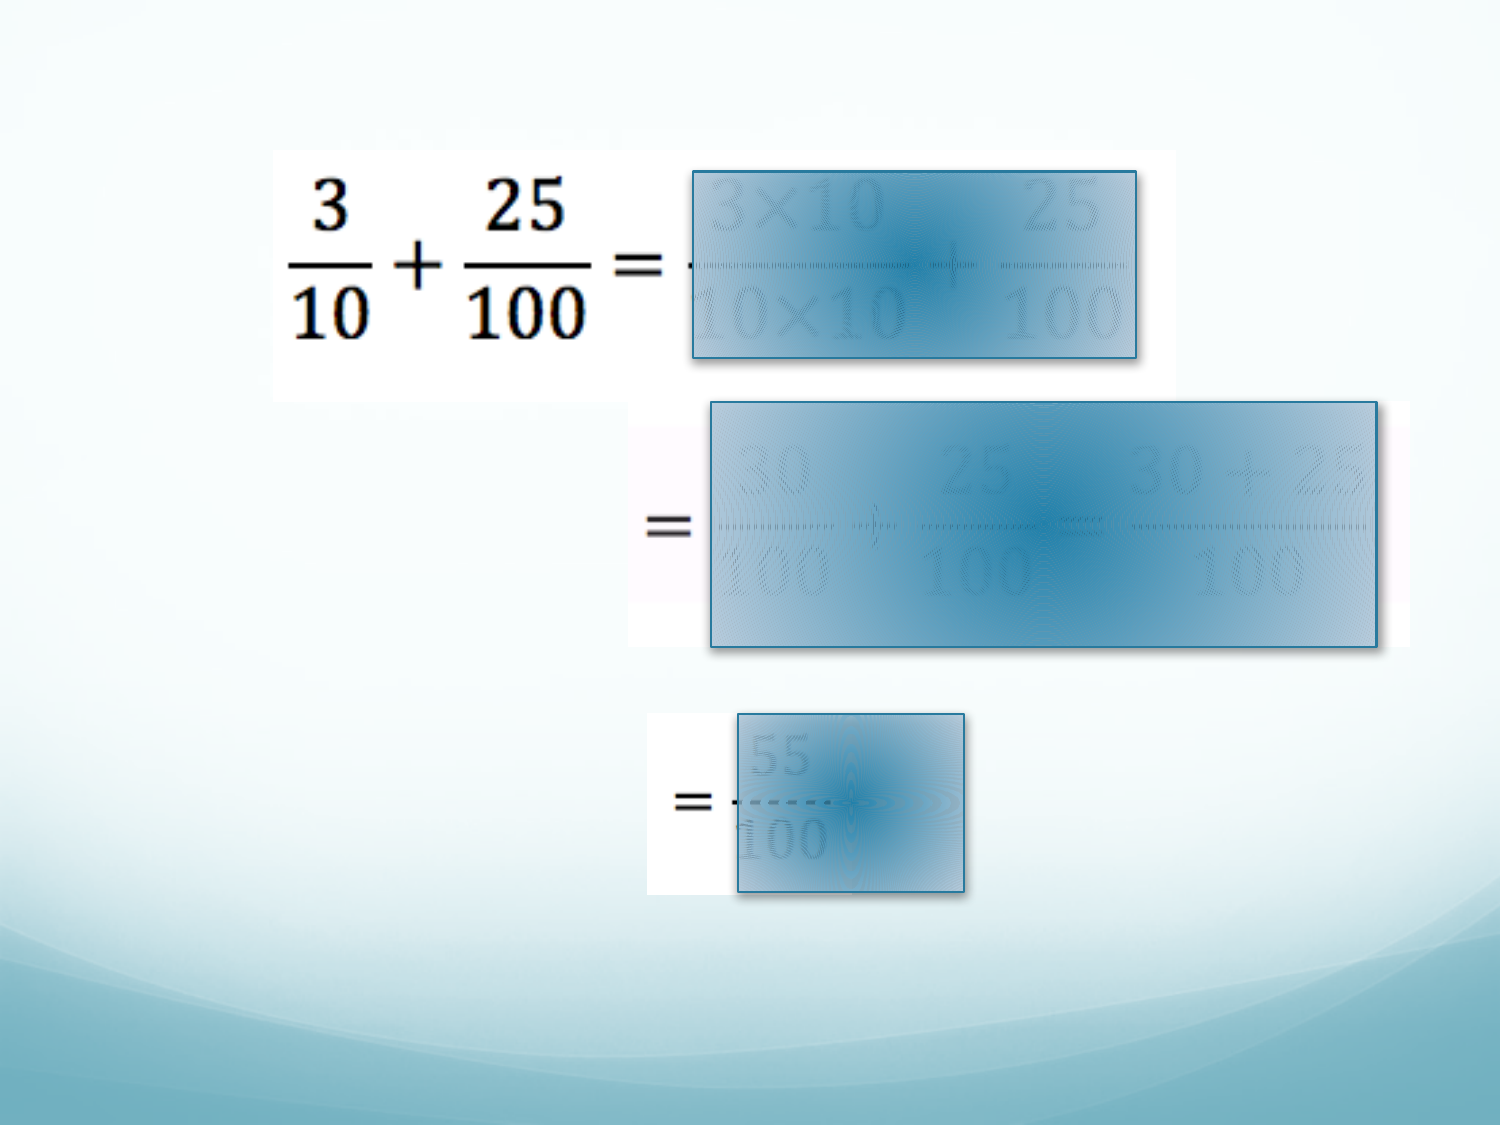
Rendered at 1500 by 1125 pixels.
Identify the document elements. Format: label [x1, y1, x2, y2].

picture [647, 713, 853, 896]
text_box [857, 713, 965, 893]
picture [272, 149, 1410, 648]
